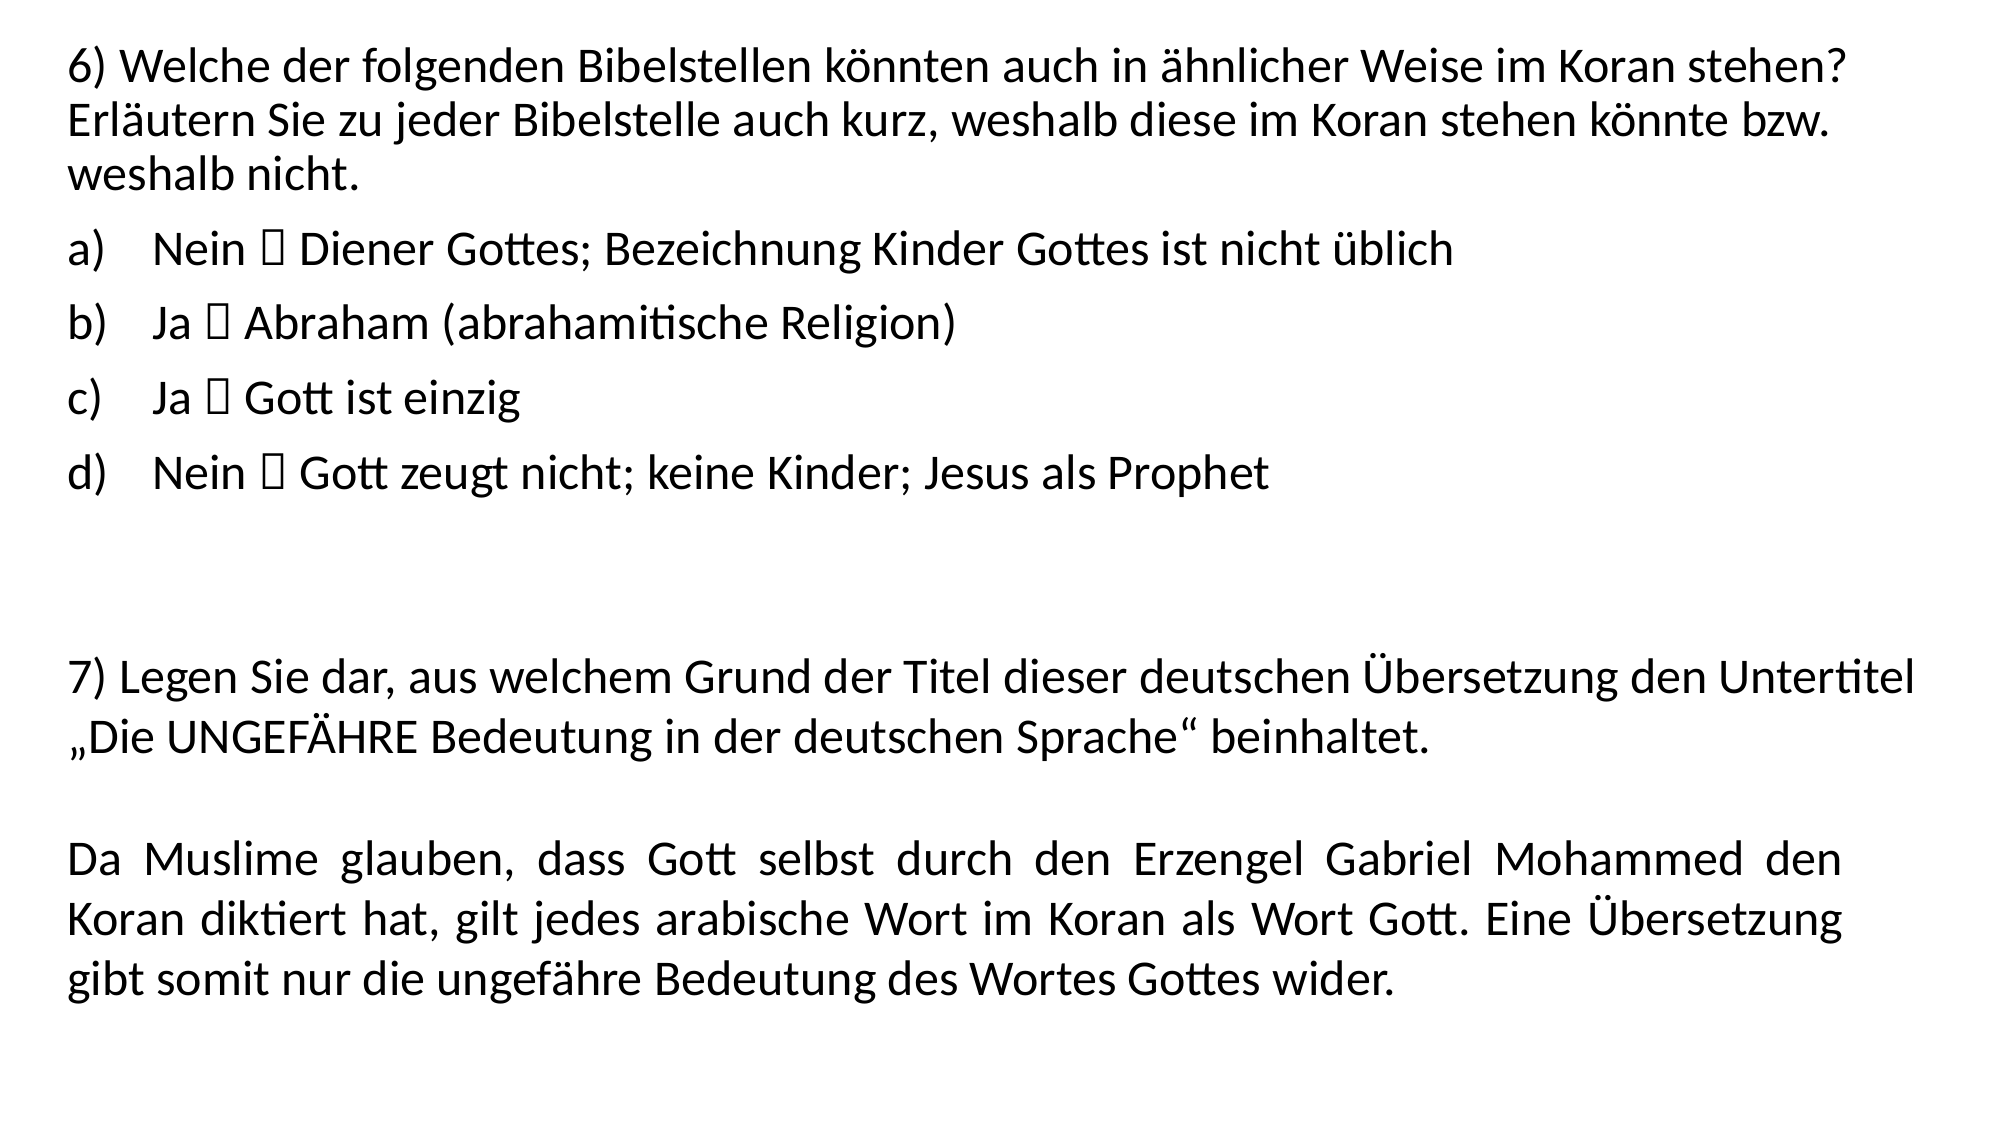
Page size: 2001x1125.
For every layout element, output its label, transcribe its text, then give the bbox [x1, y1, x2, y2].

text_box Da Muslime glauben, dass Gott selbst durch den Erzengel Gabriel Mohammed den Koran diktiert hat, gilt jedes arabische Wort im Koran als Wort Gott. Eine Übersetzung gibt somit nur die ungefähre Bedeutung des Wortes Gottes wider. [52, 817, 1860, 1013]
text_box 7) Legen Sie dar, aus welchem Grund der Titel dieser deutschen Übersetzung den Untertitel „Die UNGEFÄHRE Bedeutung in der deutschen Sprache“ beinhaltet. [52, 635, 1946, 771]
list 6) Welche der folgenden Bibelstellen könnten auch in ähnlicher Weise im Koran stehen? Erläutern Sie zu jeder Bibelstelle auch kurz, weshalb diese im Koran stehen könnte bzw. weshalb nicht. Nein  Diener Gottes; Bezeichnung Kinder Gottes ist nicht üblich Ja  Abraham (abrahamitische Religion) Ja  Gott ist einzig Nein  Gott zeugt nicht; keine Kinder; Jesus als Prophet [52, 31, 1946, 590]
